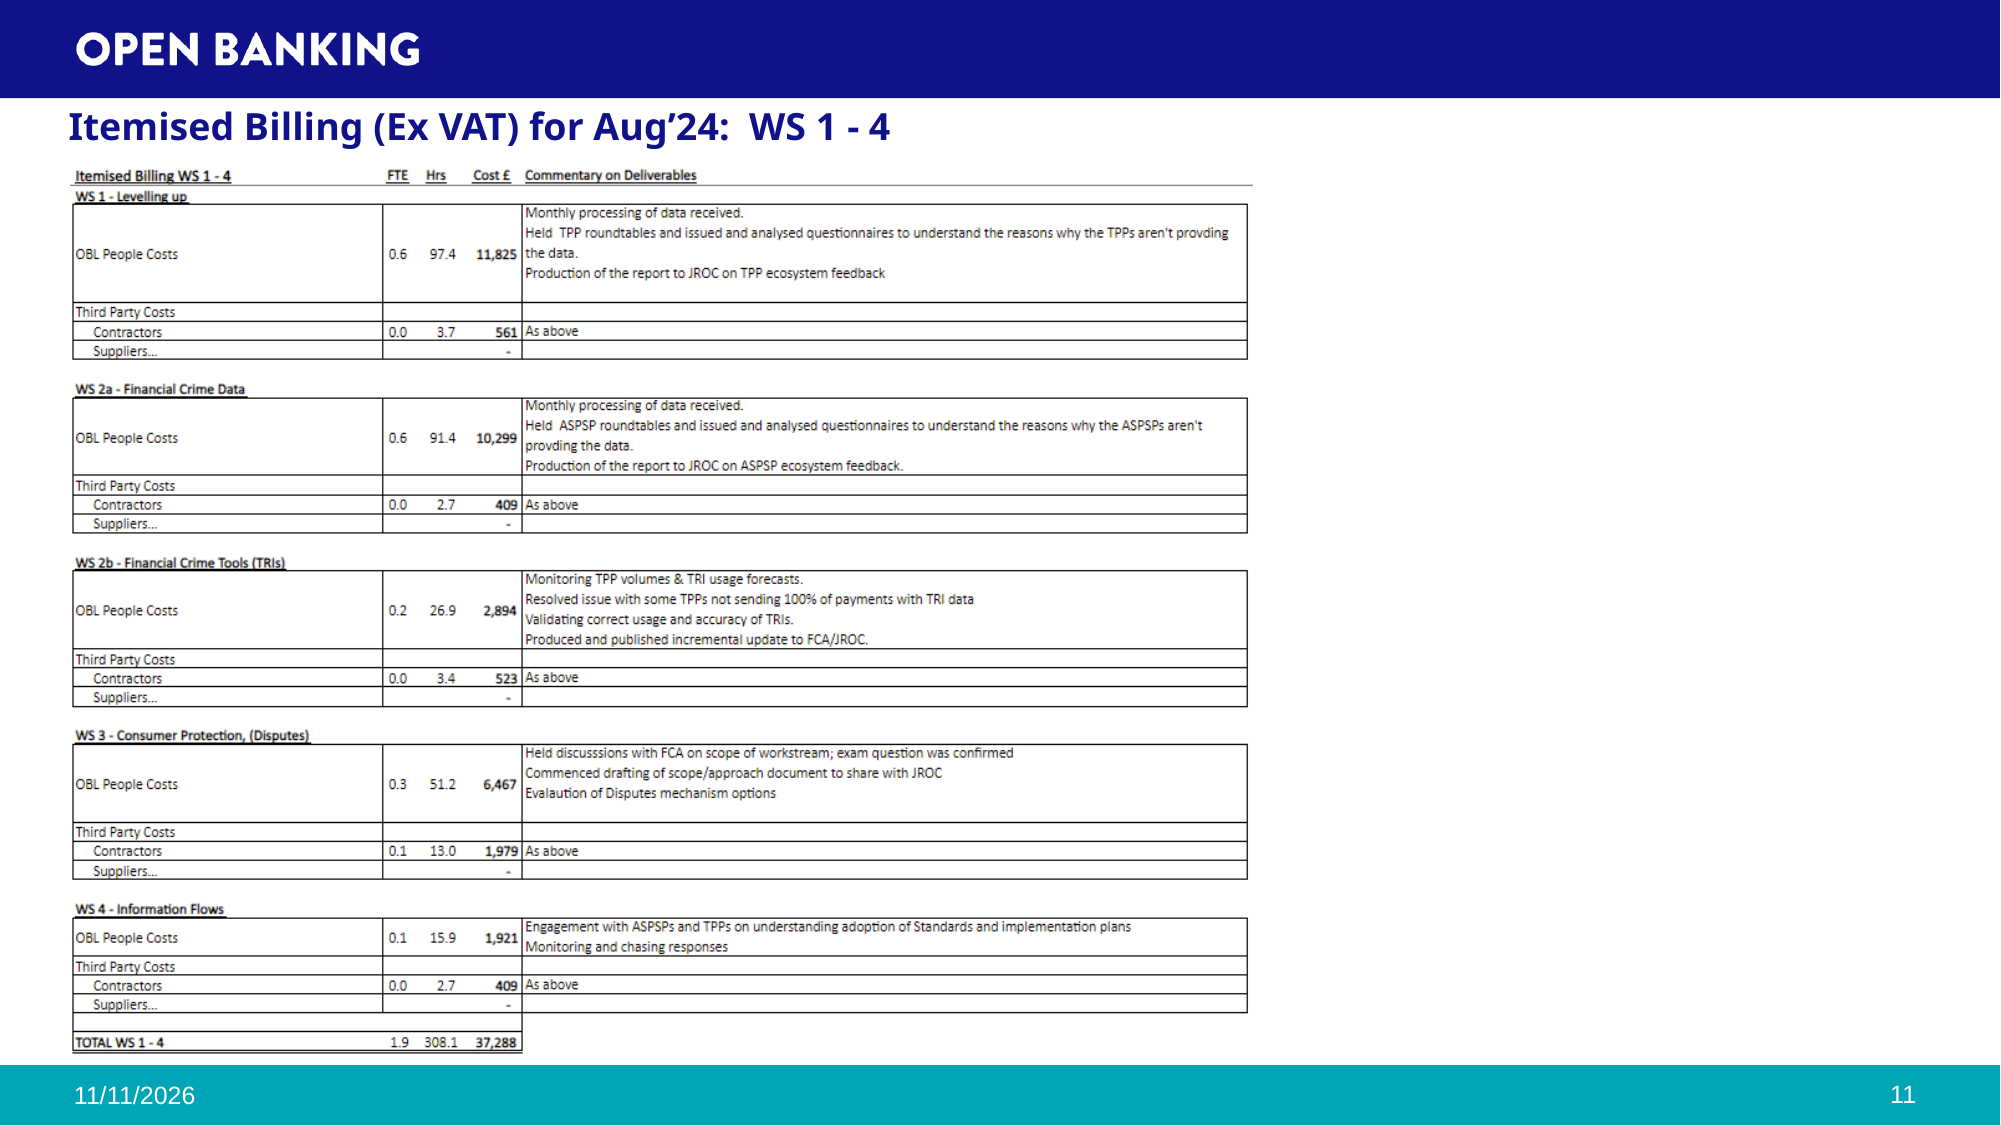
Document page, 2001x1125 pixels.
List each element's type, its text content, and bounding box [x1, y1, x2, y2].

title Itemised Billing (Ex VAT) for Aug’24: WS 1 - 4 [53, 100, 1628, 182]
footer [662, 1064, 1338, 1124]
picture [43, 0, 452, 99]
slide_number 11 [1412, 1064, 1932, 1124]
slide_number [59, 1065, 509, 1125]
picture [70, 166, 1253, 1065]
